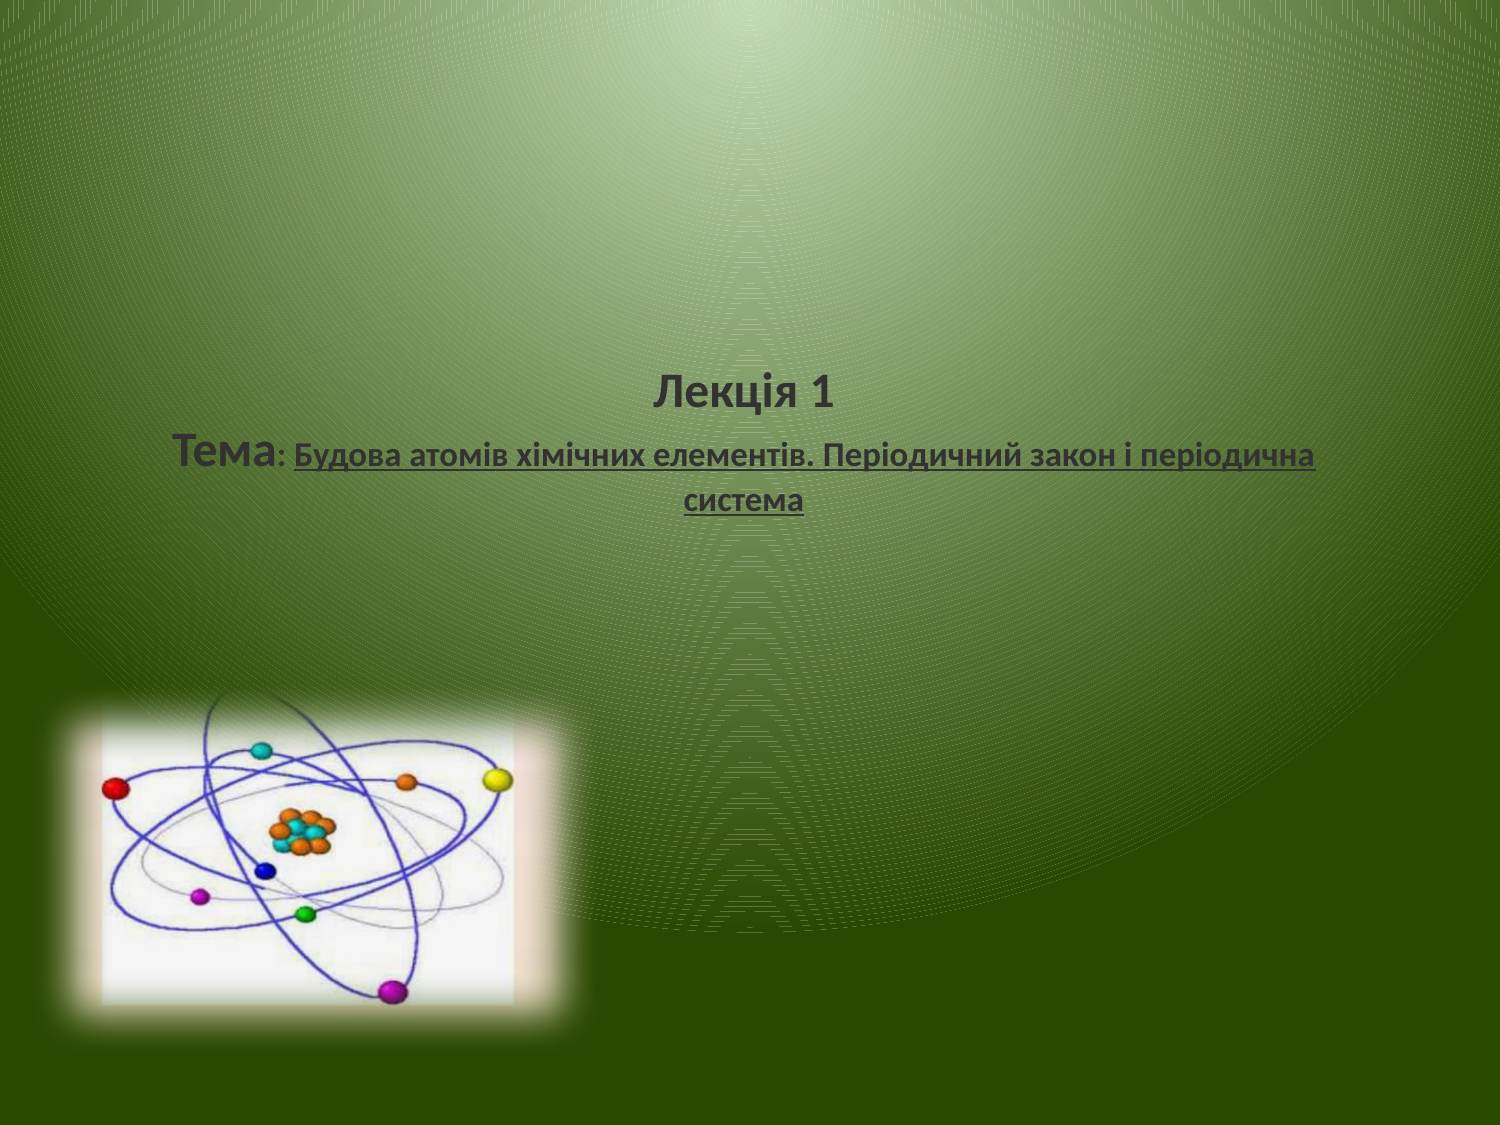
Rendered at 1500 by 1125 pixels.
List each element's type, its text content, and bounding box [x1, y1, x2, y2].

picture [29, 680, 603, 1057]
title Лекція 1 Тема: Будова атомів хімічних елементів. Періодичний закон і періодична система [100, 349, 1388, 646]
